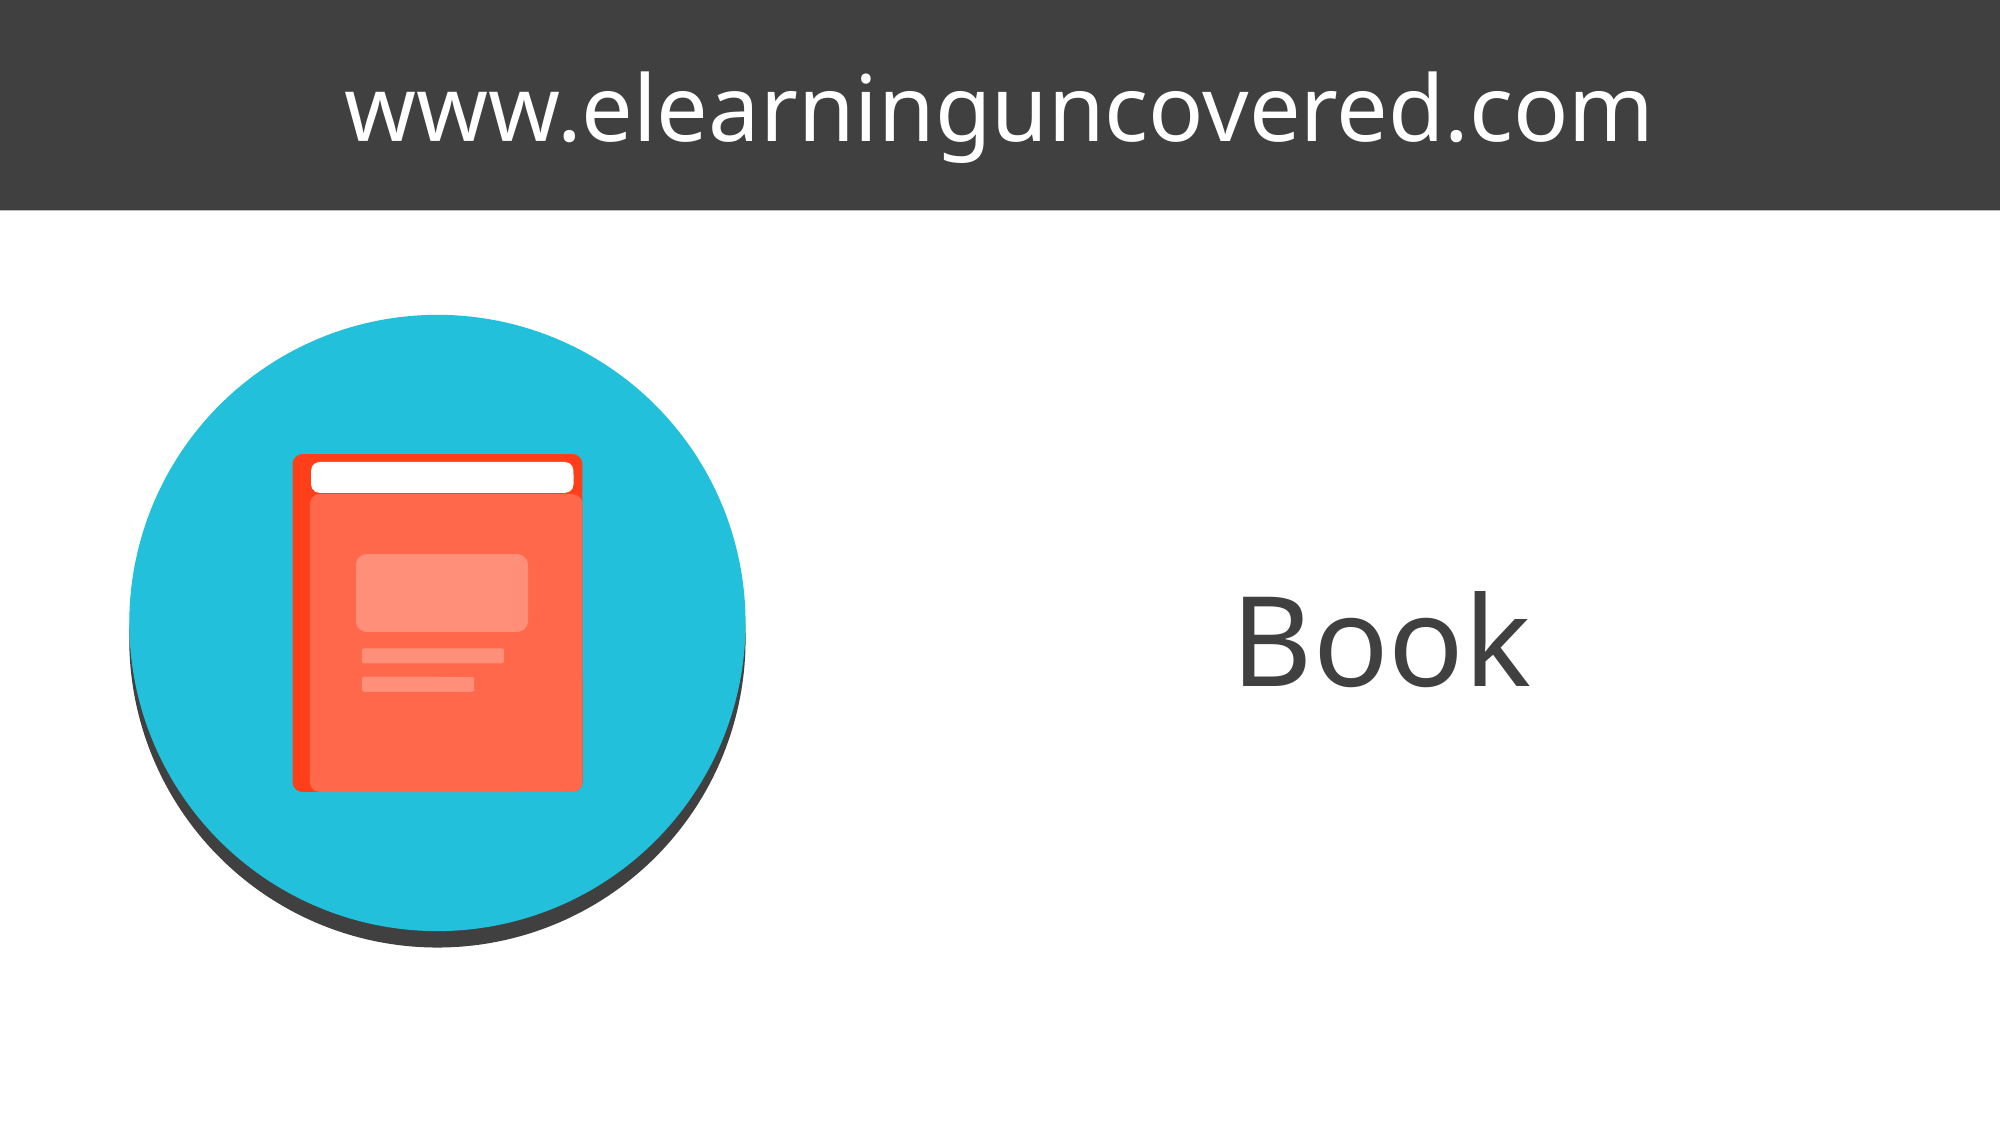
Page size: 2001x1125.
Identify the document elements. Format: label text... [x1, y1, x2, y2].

text_box Book [833, 554, 1930, 719]
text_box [129, 314, 746, 948]
